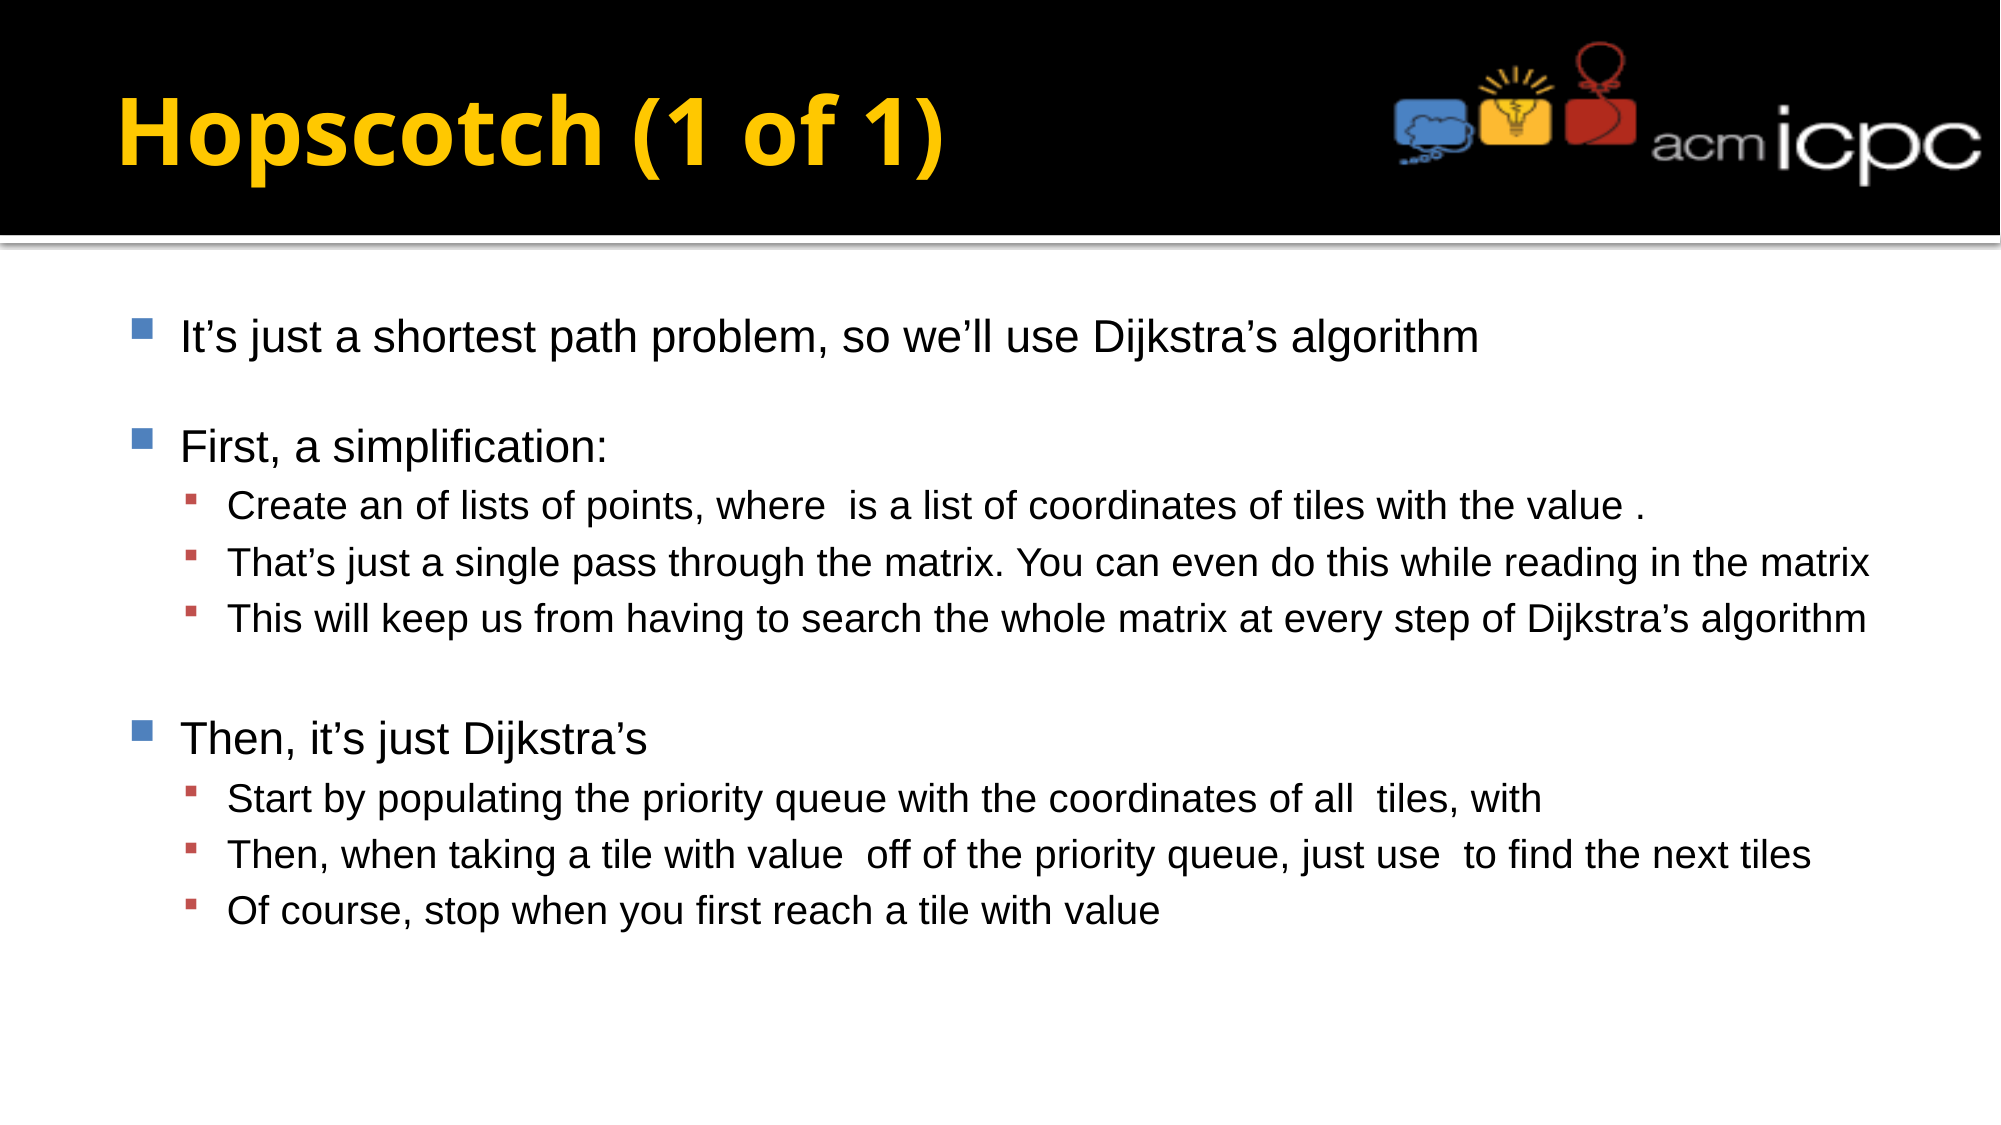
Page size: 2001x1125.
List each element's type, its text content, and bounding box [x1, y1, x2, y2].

picture [1366, 24, 2000, 191]
title Hopscotch (1 of 1) [99, 25, 1350, 231]
